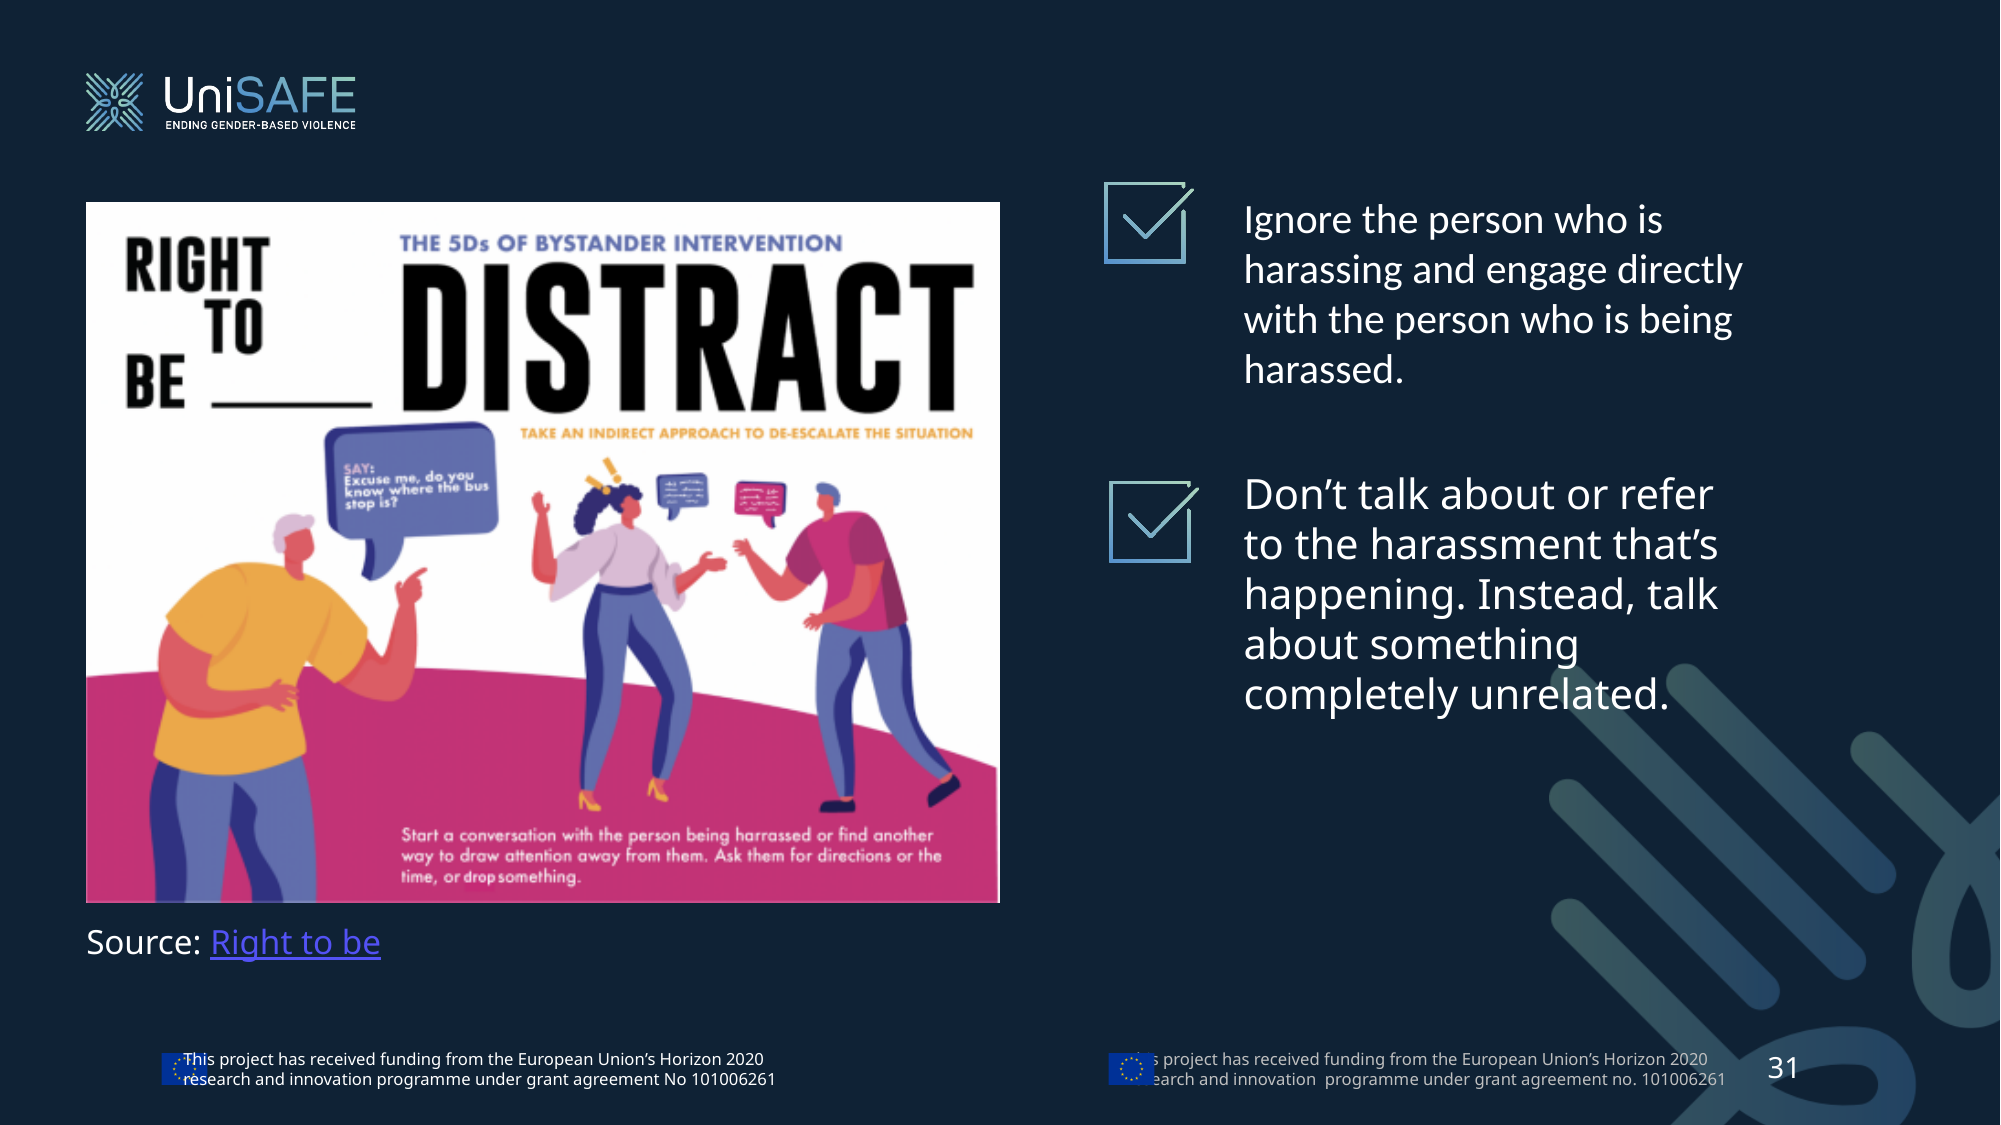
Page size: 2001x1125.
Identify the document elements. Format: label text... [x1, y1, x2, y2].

text_box This project has received funding from the European Union’s Horizon 2020 research and innovation programme under grant agreement no. 101006261 [1112, 1041, 1743, 1097]
picture [86, 73, 356, 131]
text_box [1123, 188, 1194, 239]
text_box Ignore the person who is harassing and engage directly with the person who is being harassed. [1243, 184, 1779, 400]
picture [1108, 1053, 1155, 1085]
text_box [1109, 481, 1191, 563]
text_box Source: Right to be [86, 890, 1741, 1019]
text_box [1104, 182, 1186, 264]
picture [86, 202, 1000, 903]
text_box Don’t talk about or refer to the harassment that’s happening. Instead, talk about something completely unrelated. [1243, 460, 1725, 726]
text_box [1128, 487, 1199, 538]
